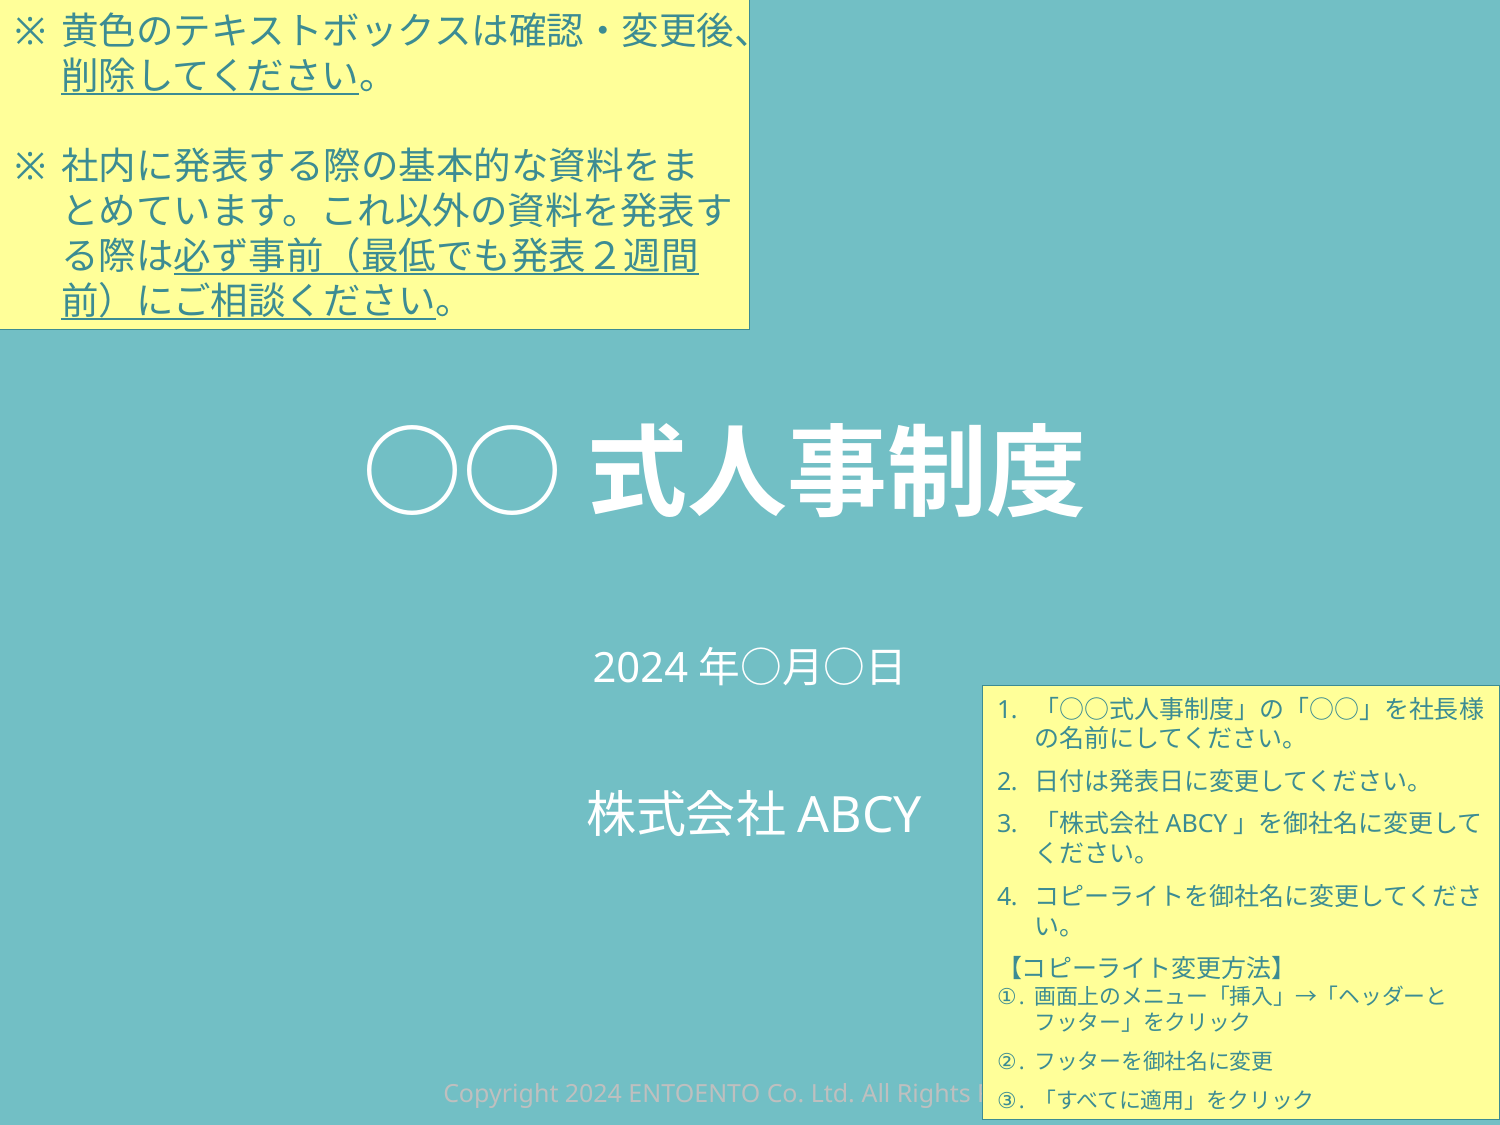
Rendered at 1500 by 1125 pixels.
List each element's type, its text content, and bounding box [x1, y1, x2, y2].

text_box 黄色のテキストボックスは確認・変更後、削除してください。 社内に発表する際の基本的な資料をまとめています。これ以外の資料を発表する際は必ず事前（最低でも発表２週間前）にご相談ください。 [0, 0, 750, 330]
text_box 株式会社ABCY [4, 774, 982, 858]
title ○○式人事制度 [87, 375, 1363, 563]
footer Copyright 2024 ENTOENTO Co. Ltd. All Rights Reserved. [206, 1070, 1331, 1125]
text_box 2024年○月○日 [0, 633, 1500, 705]
text_box 「○○式人事制度」の「○○」を社長様の名前にしてください。 日付は発表日に変更してください。 「株式会社ABCY」を御社名に変更してください。 コピーライトを御社名に変更してください。 【コピーライト変更方法】 画面上のメニュー「挿入」→「ヘッダーとフッター」をクリック フッターを御社名に変更 「すべてに適用」をクリック [982, 685, 1500, 1120]
